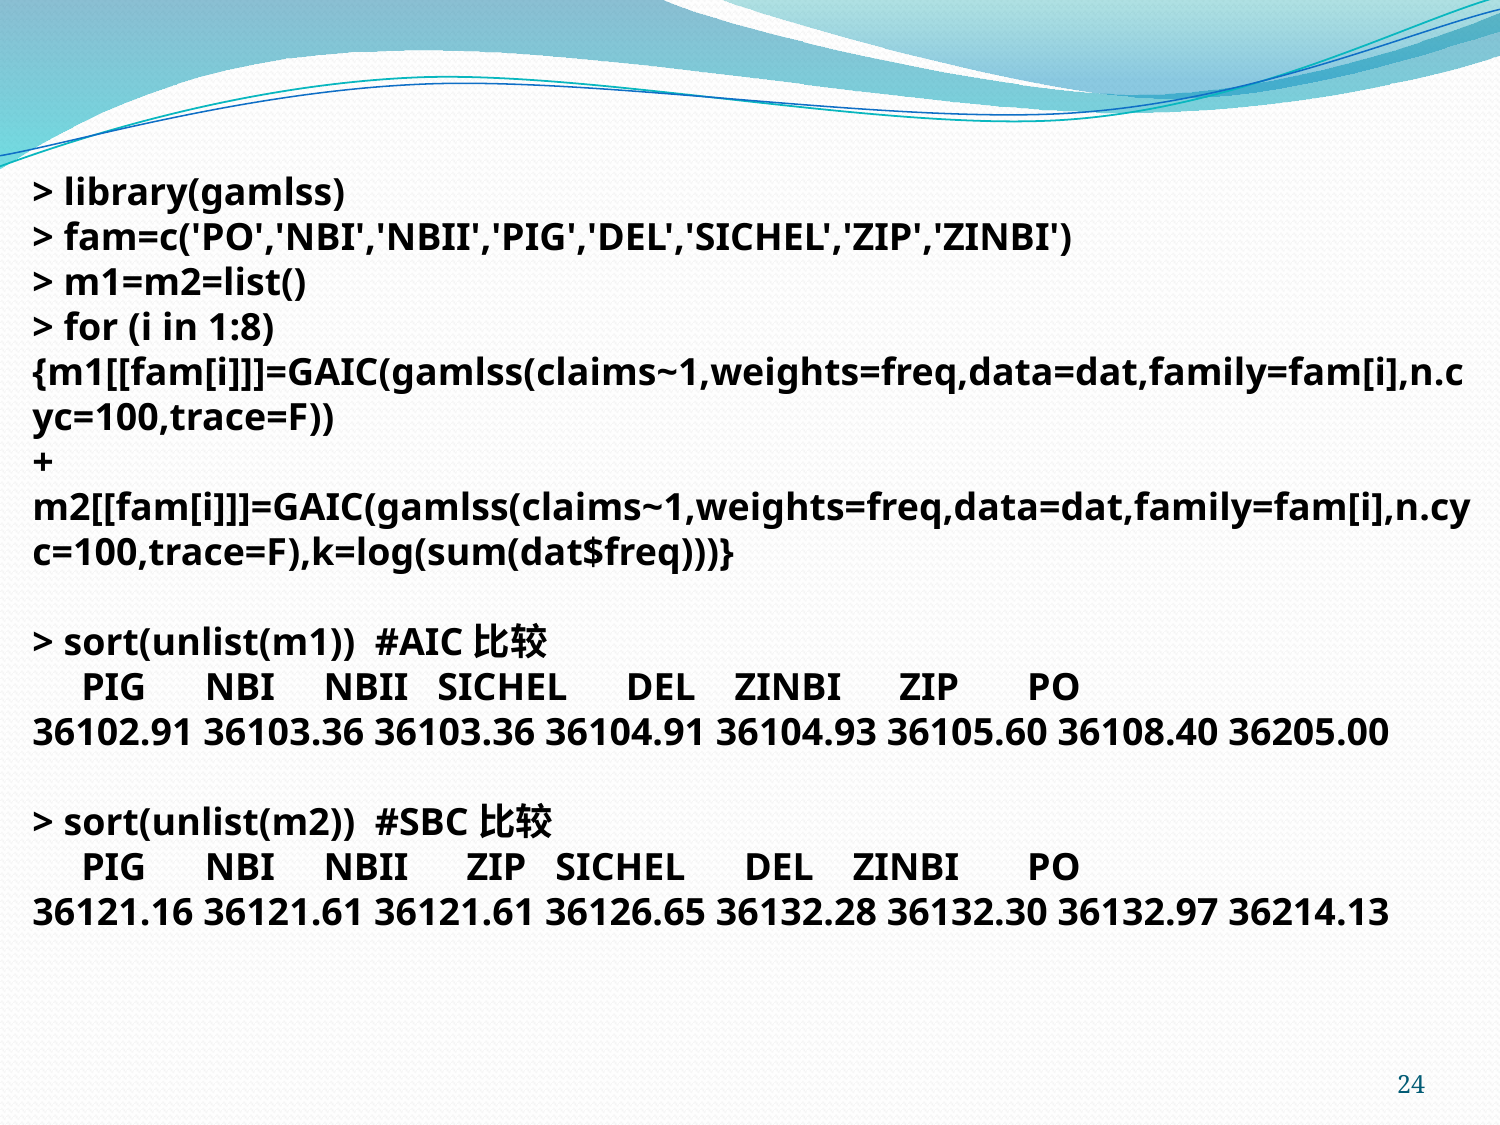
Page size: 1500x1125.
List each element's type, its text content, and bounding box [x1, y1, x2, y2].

slide_number 24 [1299, 1042, 1425, 1103]
text_box > library(gamlss) > fam=c('PO','NBI','NBII','PIG','DEL','SICHEL','ZIP','ZINBI') > m1=m2=list() > for (i in 1:8) {m1[[fam[i]]]=GAIC(gamlss(claims~1,weights=freq,data=dat,family=fam[i],n.cyc=100,trace=F)) + m2[[fam[i]]]=GAIC(gamlss(claims~1,weights=freq,data=dat,family=fam[i],n.cyc=100,trace=F),k=log(sum(dat$freq)))} > sort(unlist(m1)) #AIC比较 PIG NBI NBII SICHEL DEL ZINBI ZIP PO 36102.91 36103.36 36103.36 36104.91 36104.93 36105.60 36108.40 36205.00 > sort(unlist(m2)) #SBC比较 PIG NBI NBII ZIP SICHEL DEL ZINBI PO 36121.16 36121.61 36121.61 36126.65 36132.28 36132.30 36132.97 36214.13 [17, 160, 1489, 941]
